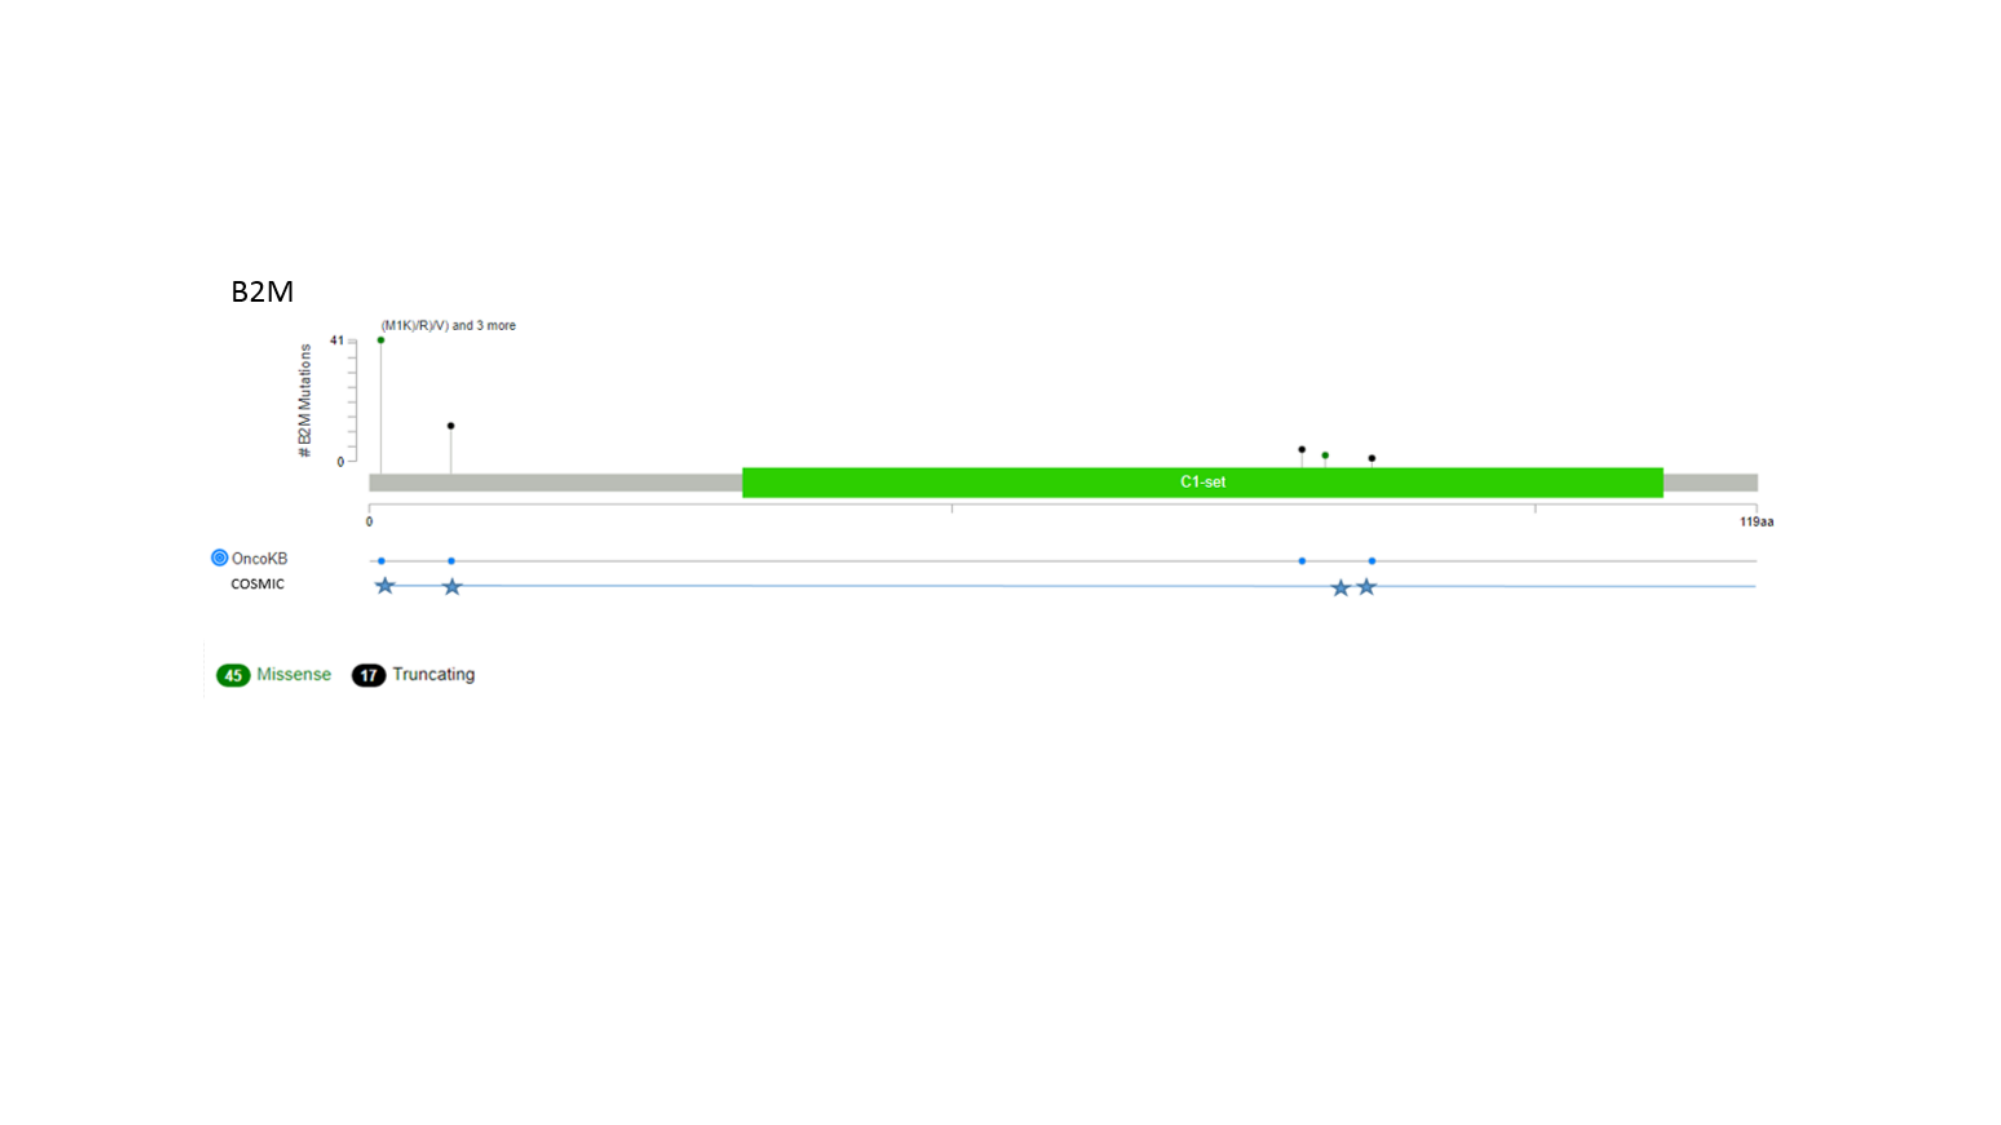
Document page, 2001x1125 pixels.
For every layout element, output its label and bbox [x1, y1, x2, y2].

picture [195, 249, 1813, 737]
